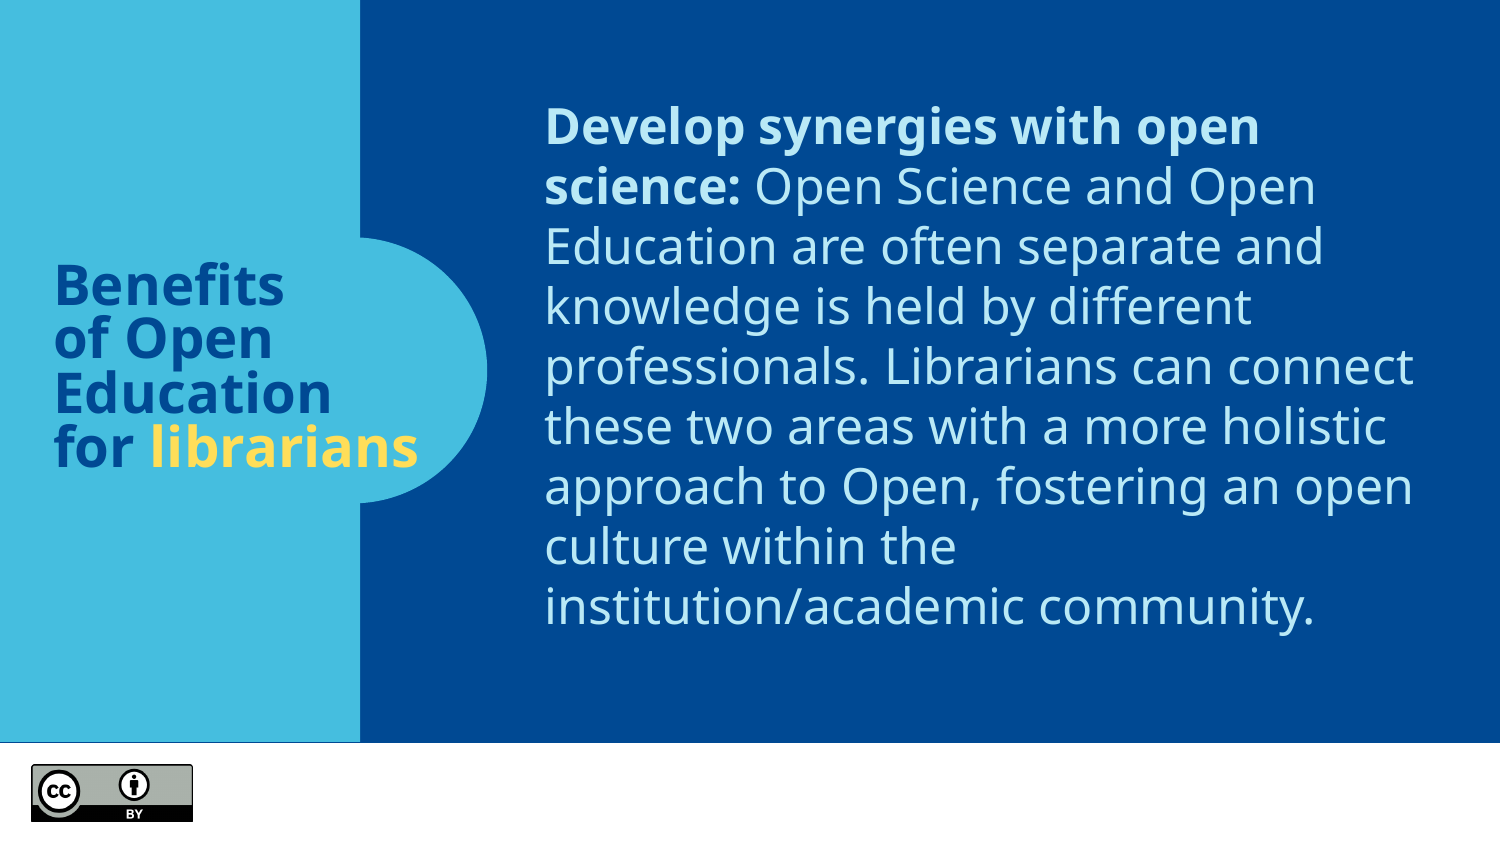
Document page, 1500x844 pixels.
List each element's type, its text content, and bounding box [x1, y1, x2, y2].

text_box [304, 237, 401, 246]
text_box [448, 276, 488, 465]
text_box [0, 750, 1500, 844]
text_box Benefits of Open Education for librarians [38, 246, 448, 493]
text_box Develop synergies with open science: Open Science and Open Education are often separate and knowledge is held by different professionals. Librarians can connect these two areas with a more holistic approach to Open, fostering an open culture within the institution/academic community. [529, 79, 1444, 650]
text_box [0, 0, 361, 742]
picture [31, 764, 193, 822]
text_box [300, 493, 405, 504]
